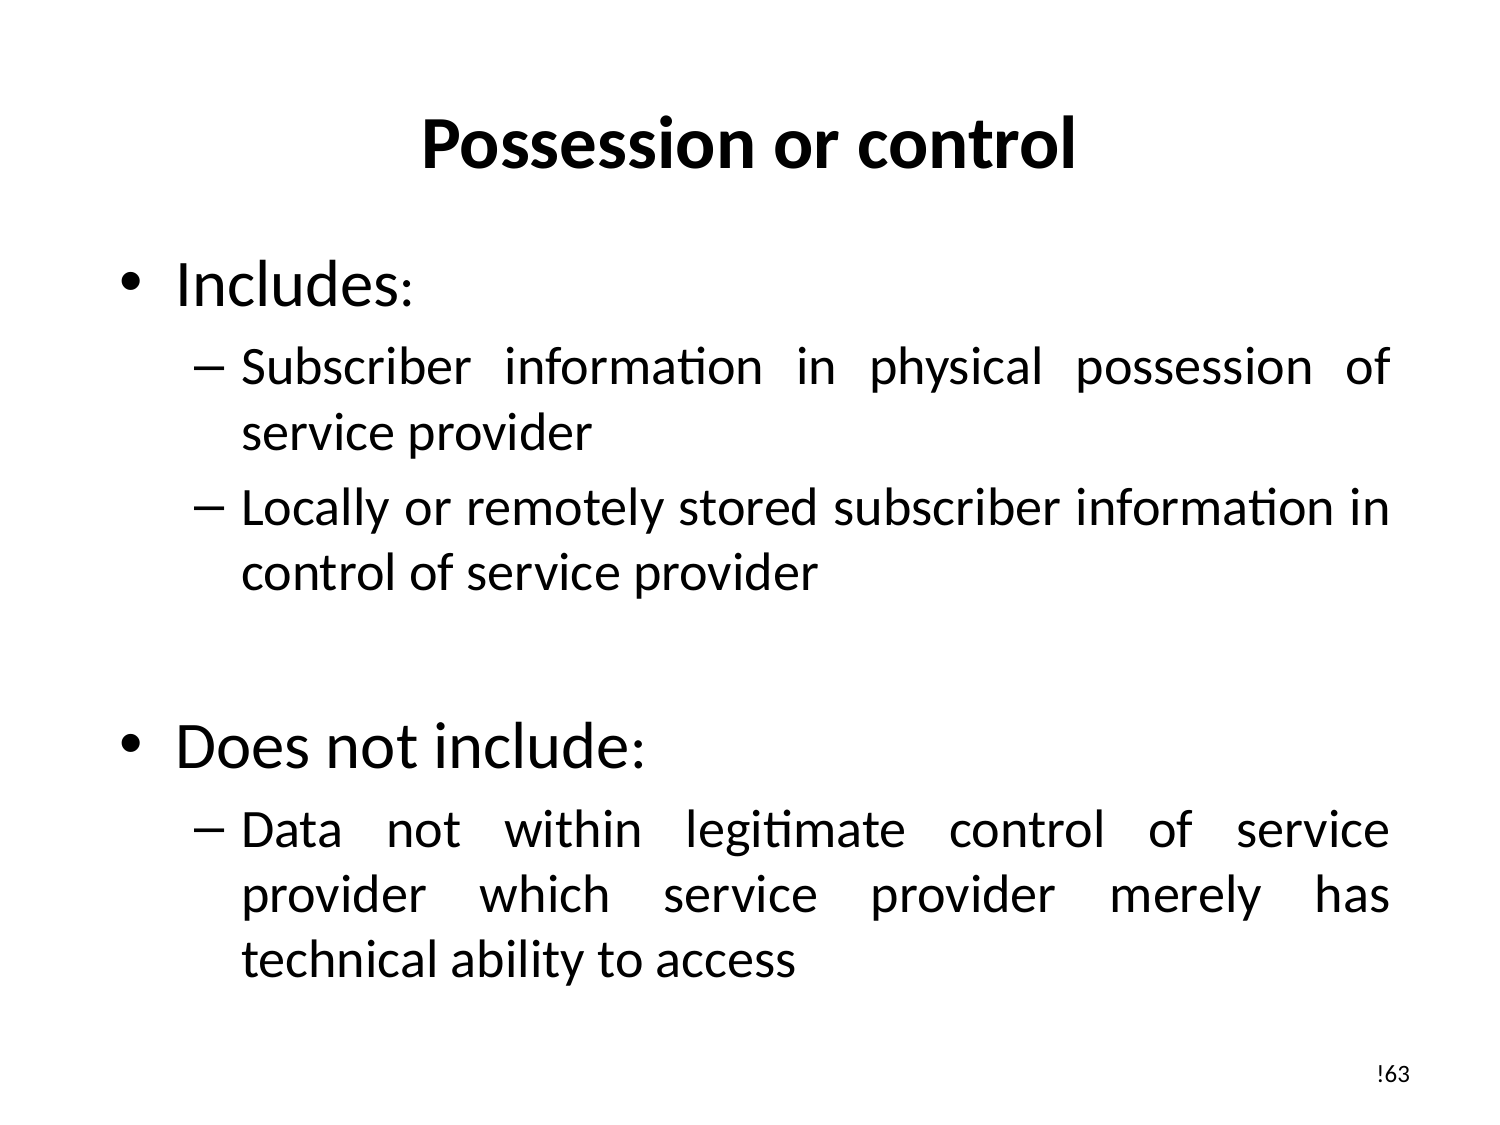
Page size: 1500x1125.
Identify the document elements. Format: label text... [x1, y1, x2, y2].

title Possession or control [74, 44, 1426, 233]
list Includes: Subscriber information in physical possession of service provider Locally or remotely stored subscriber information in control of service provider Does not include: Data not within legitimate control of service provider which service provider merely has technical ability to access [103, 232, 1408, 1043]
slide_number !63 [1074, 1042, 1425, 1103]
